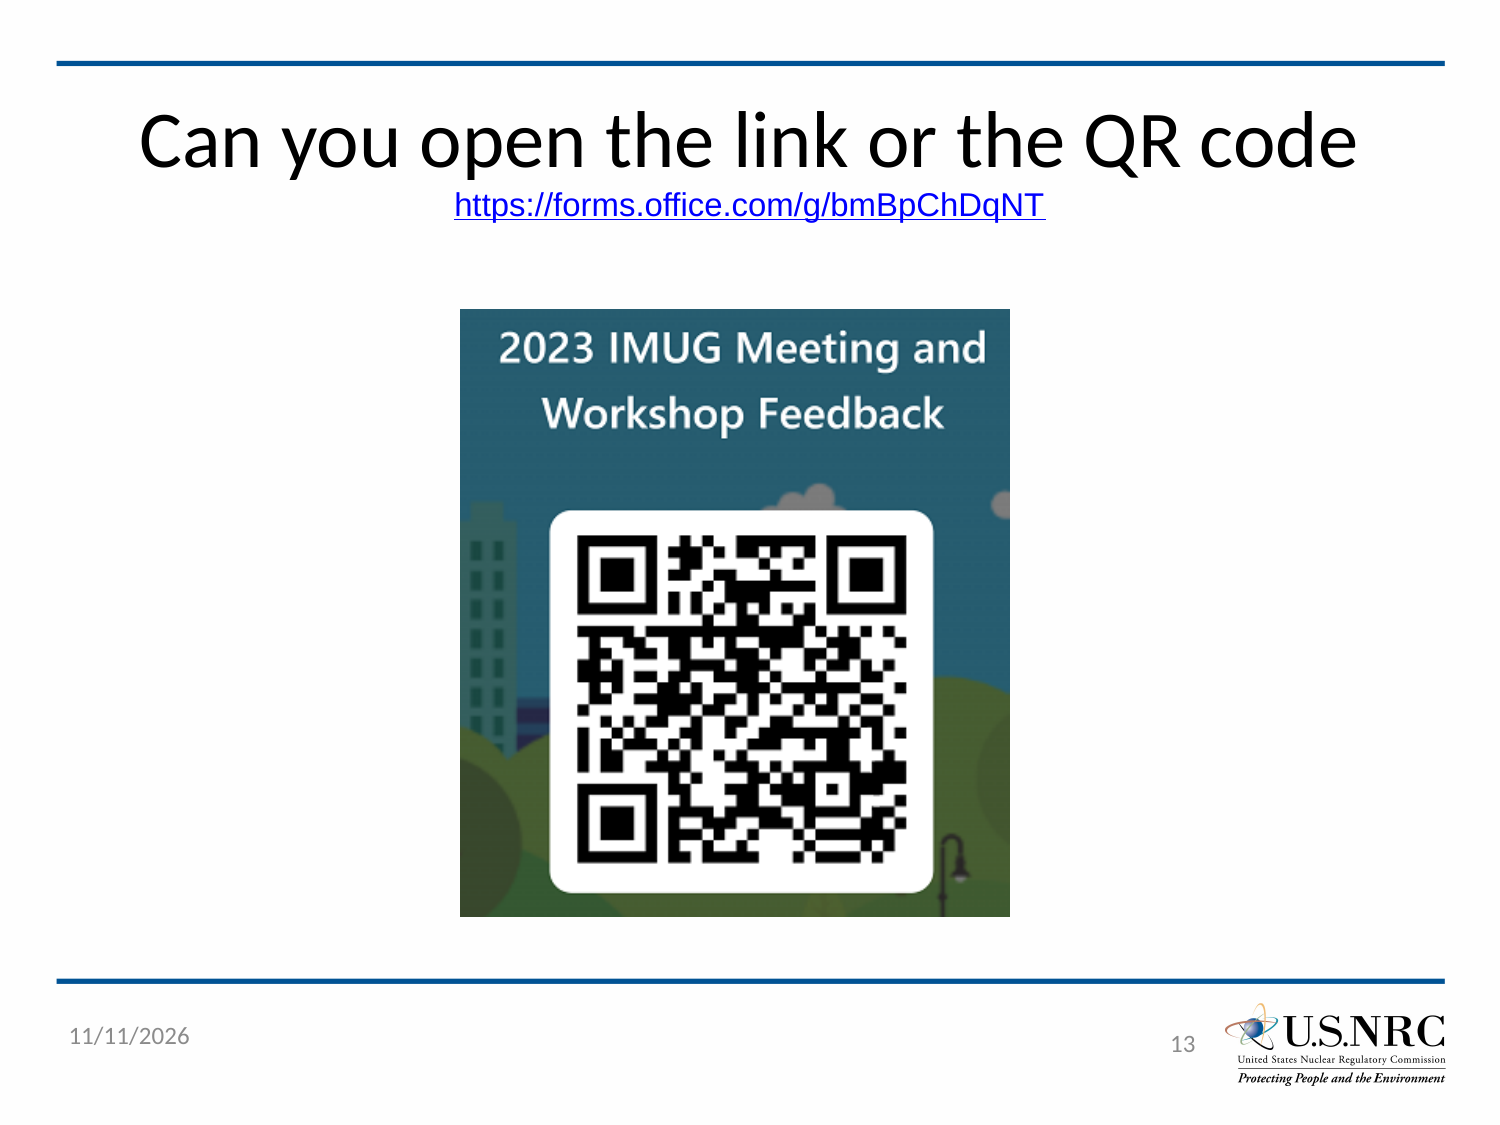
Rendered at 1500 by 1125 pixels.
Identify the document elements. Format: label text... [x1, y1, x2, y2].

picture [0, 0, 1500, 1125]
slide_number 13 [1030, 1012, 1211, 1073]
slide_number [53, 1004, 404, 1065]
title Can you open the link or the QR code https://forms.office.com/g/bmBpChDqNT [75, 45, 1425, 305]
